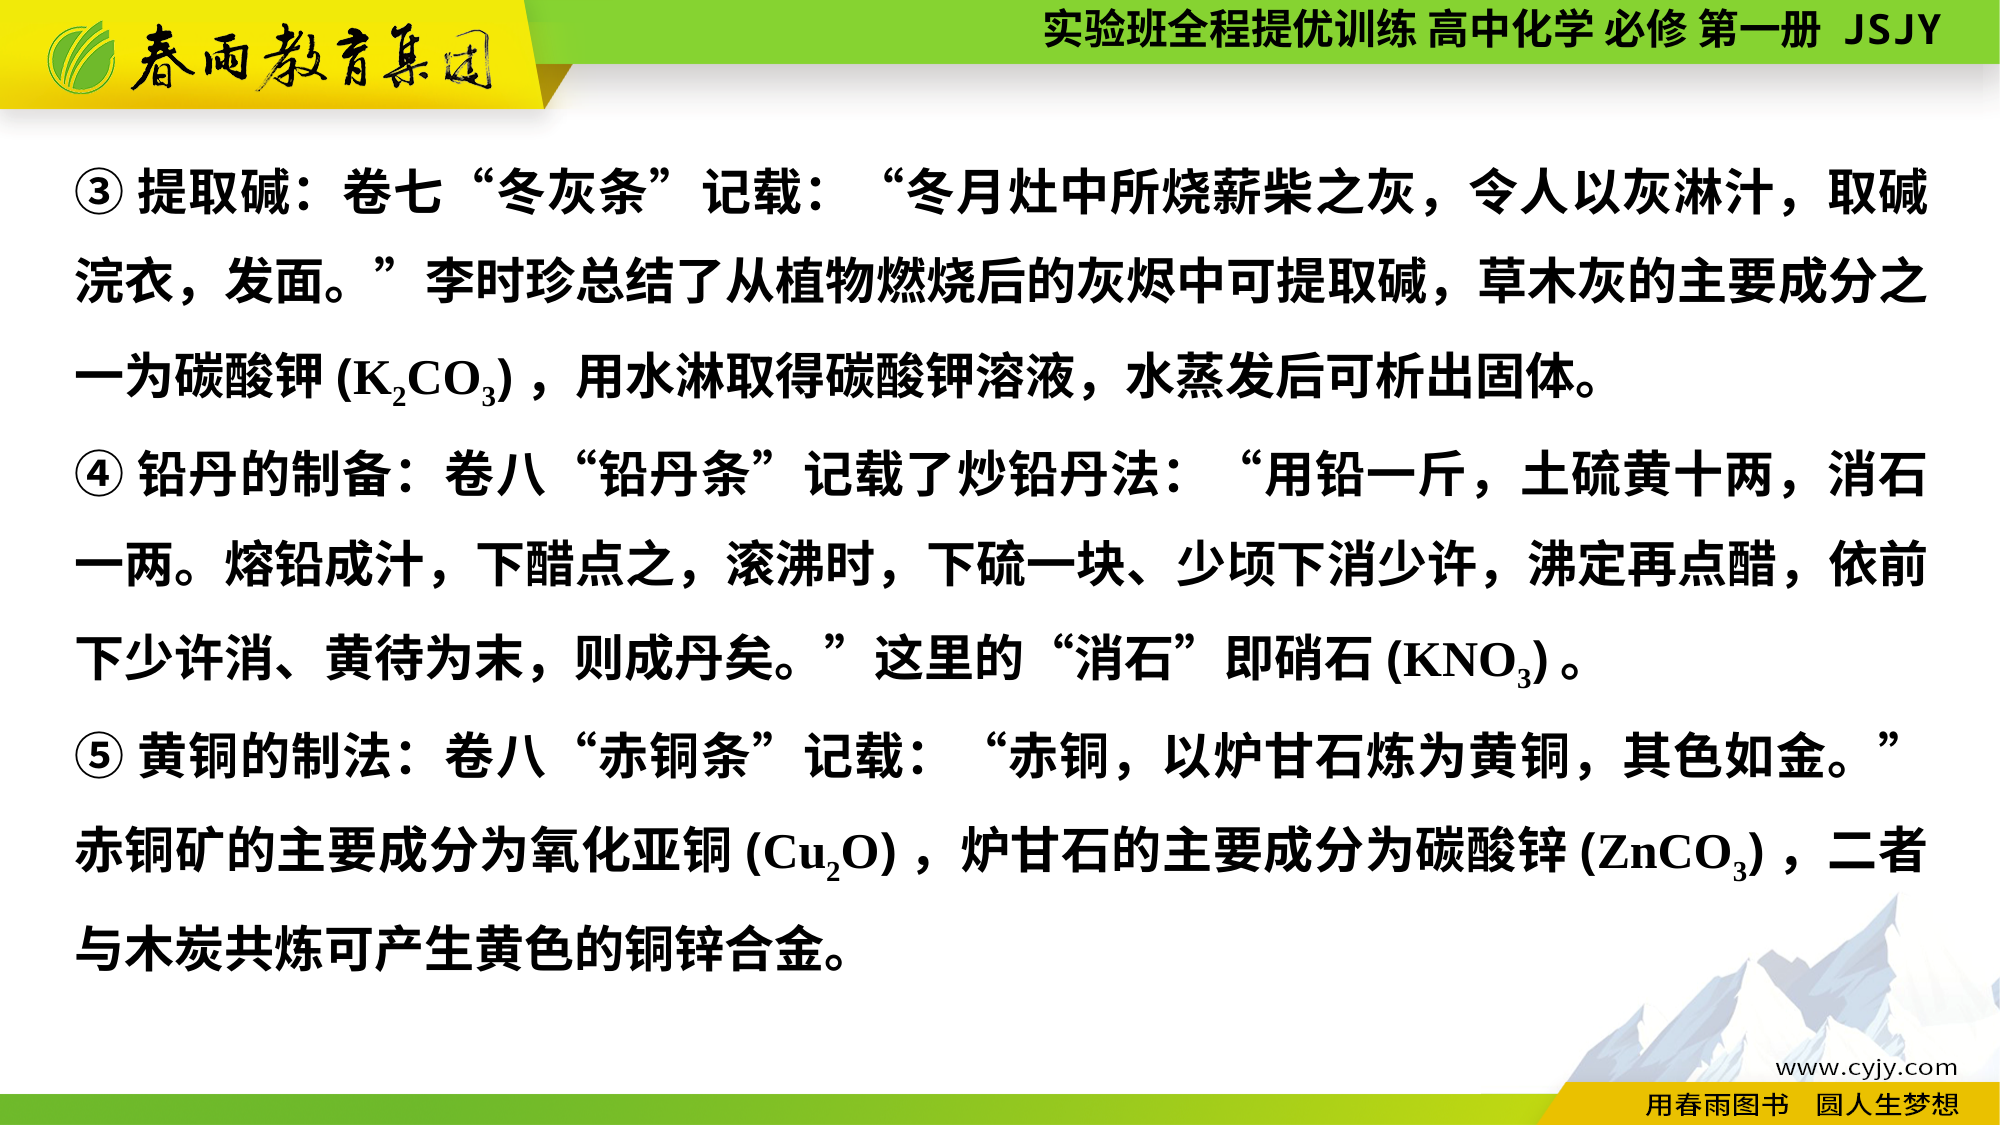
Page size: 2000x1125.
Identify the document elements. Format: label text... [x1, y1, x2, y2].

list ③提取碱：卷七“冬灰条”记载：“冬月灶中所烧薪柴之灰，令人以灰淋汁，取碱浣衣，发面。”李时珍总结了从植物燃烧后的灰烬中可提取碱，草木灰的主要成分之一为碳酸钾(K2CO3)，用水淋取得碳酸钾溶液，水蒸发后可析出固体。 ④铅丹的制备：卷八“铅丹条”记载了炒铅丹法：“用铅一斤，土硫黄十两，消石一两。熔铅成汁，下醋点之，滚沸时，下硫一块、少顷下消少许，沸定再点醋，依前下少许消、黄待为末，则成丹矣。”这里的“消石”即硝石(KNO3)。 ⑤黄铜的制法：卷八“赤铜条”记载：“赤铜，以炉甘石炼为黄铜，其色如金。”赤铜矿的主要成分为氧化亚铜(Cu2O)，炉甘石的主要成分为碳酸锌(ZnCO3)，二者与木炭共炼可产生黄色的铜锌合金。 [59, 122, 1944, 956]
picture [0, 0, 2000, 1125]
